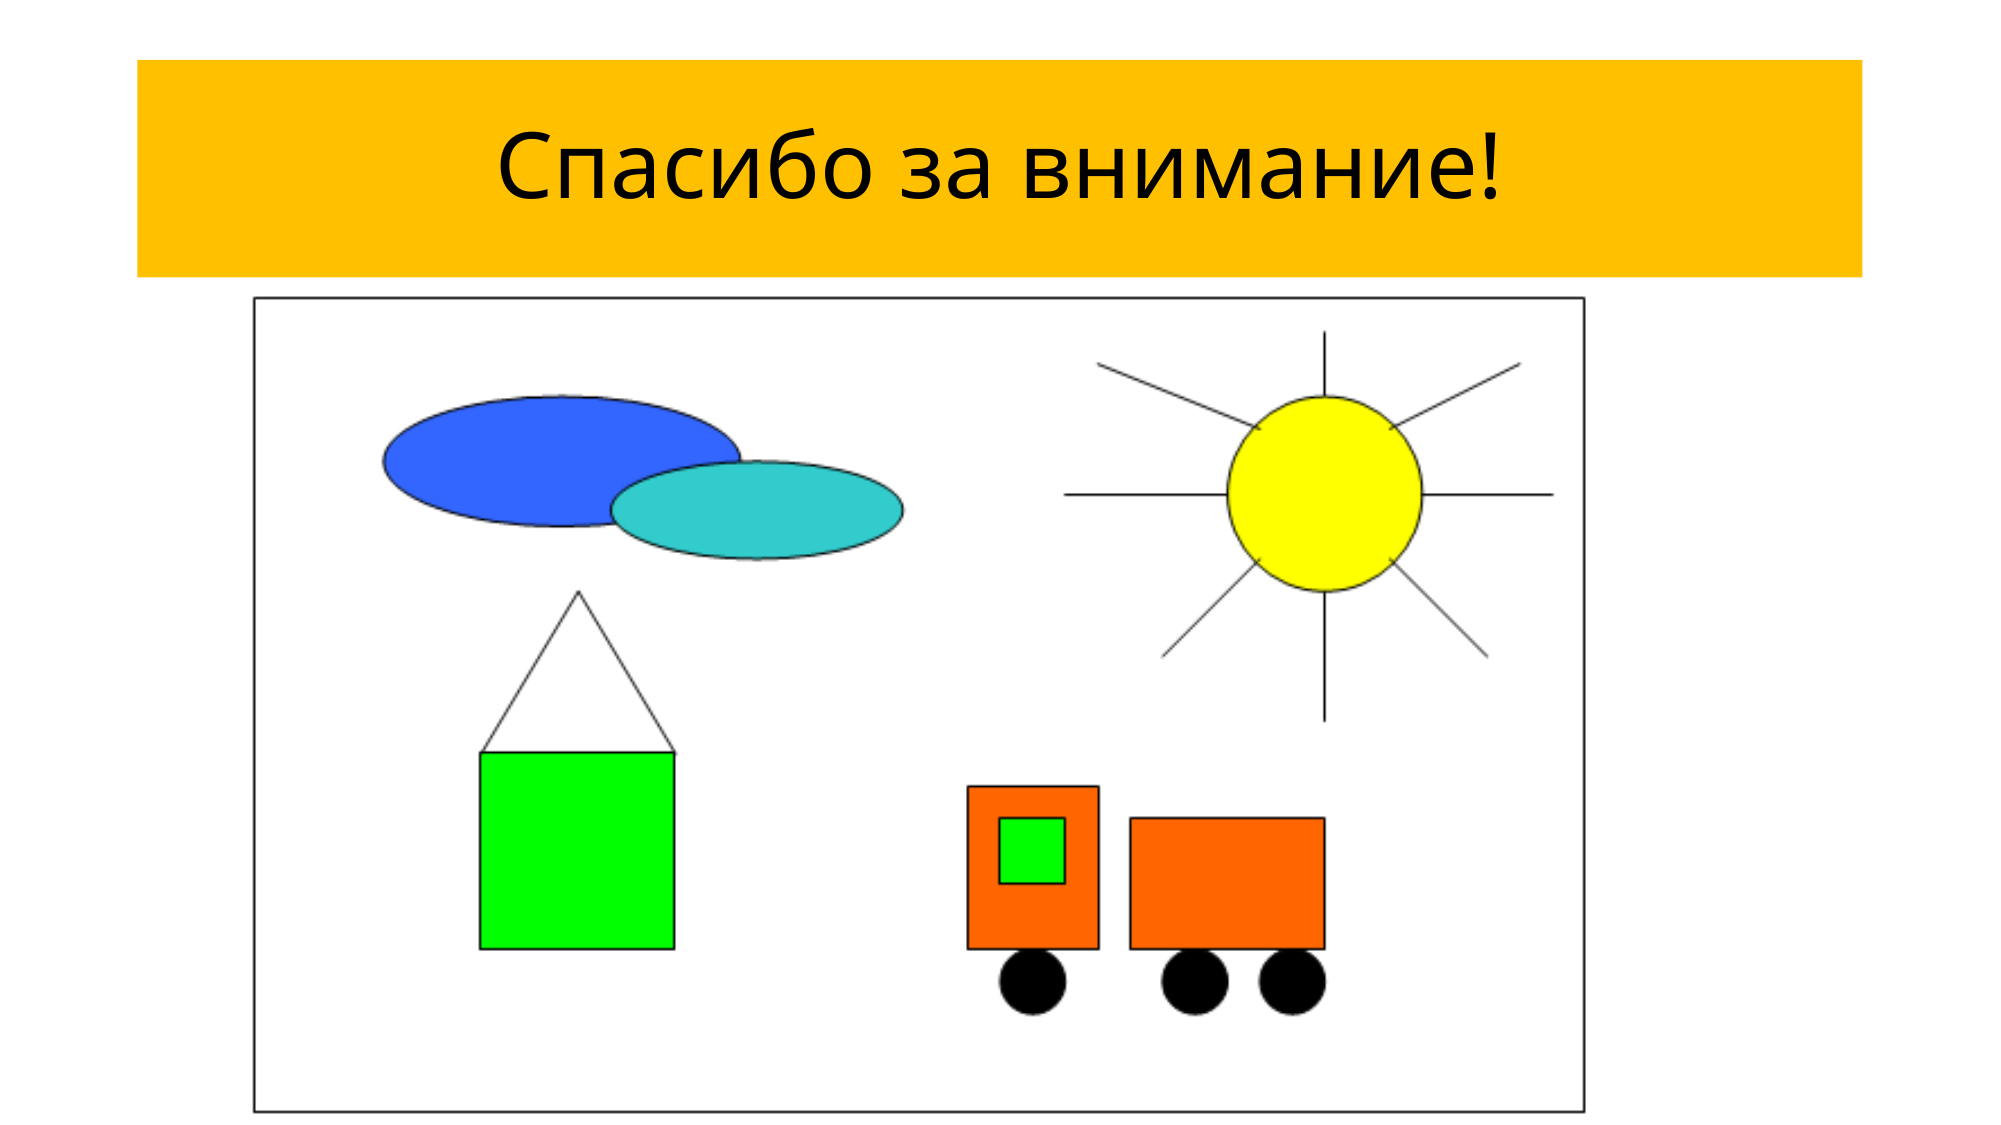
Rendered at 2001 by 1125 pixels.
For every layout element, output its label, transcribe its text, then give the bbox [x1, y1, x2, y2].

title Спасибо за внимание! [137, 59, 1863, 278]
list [247, 293, 1595, 1116]
